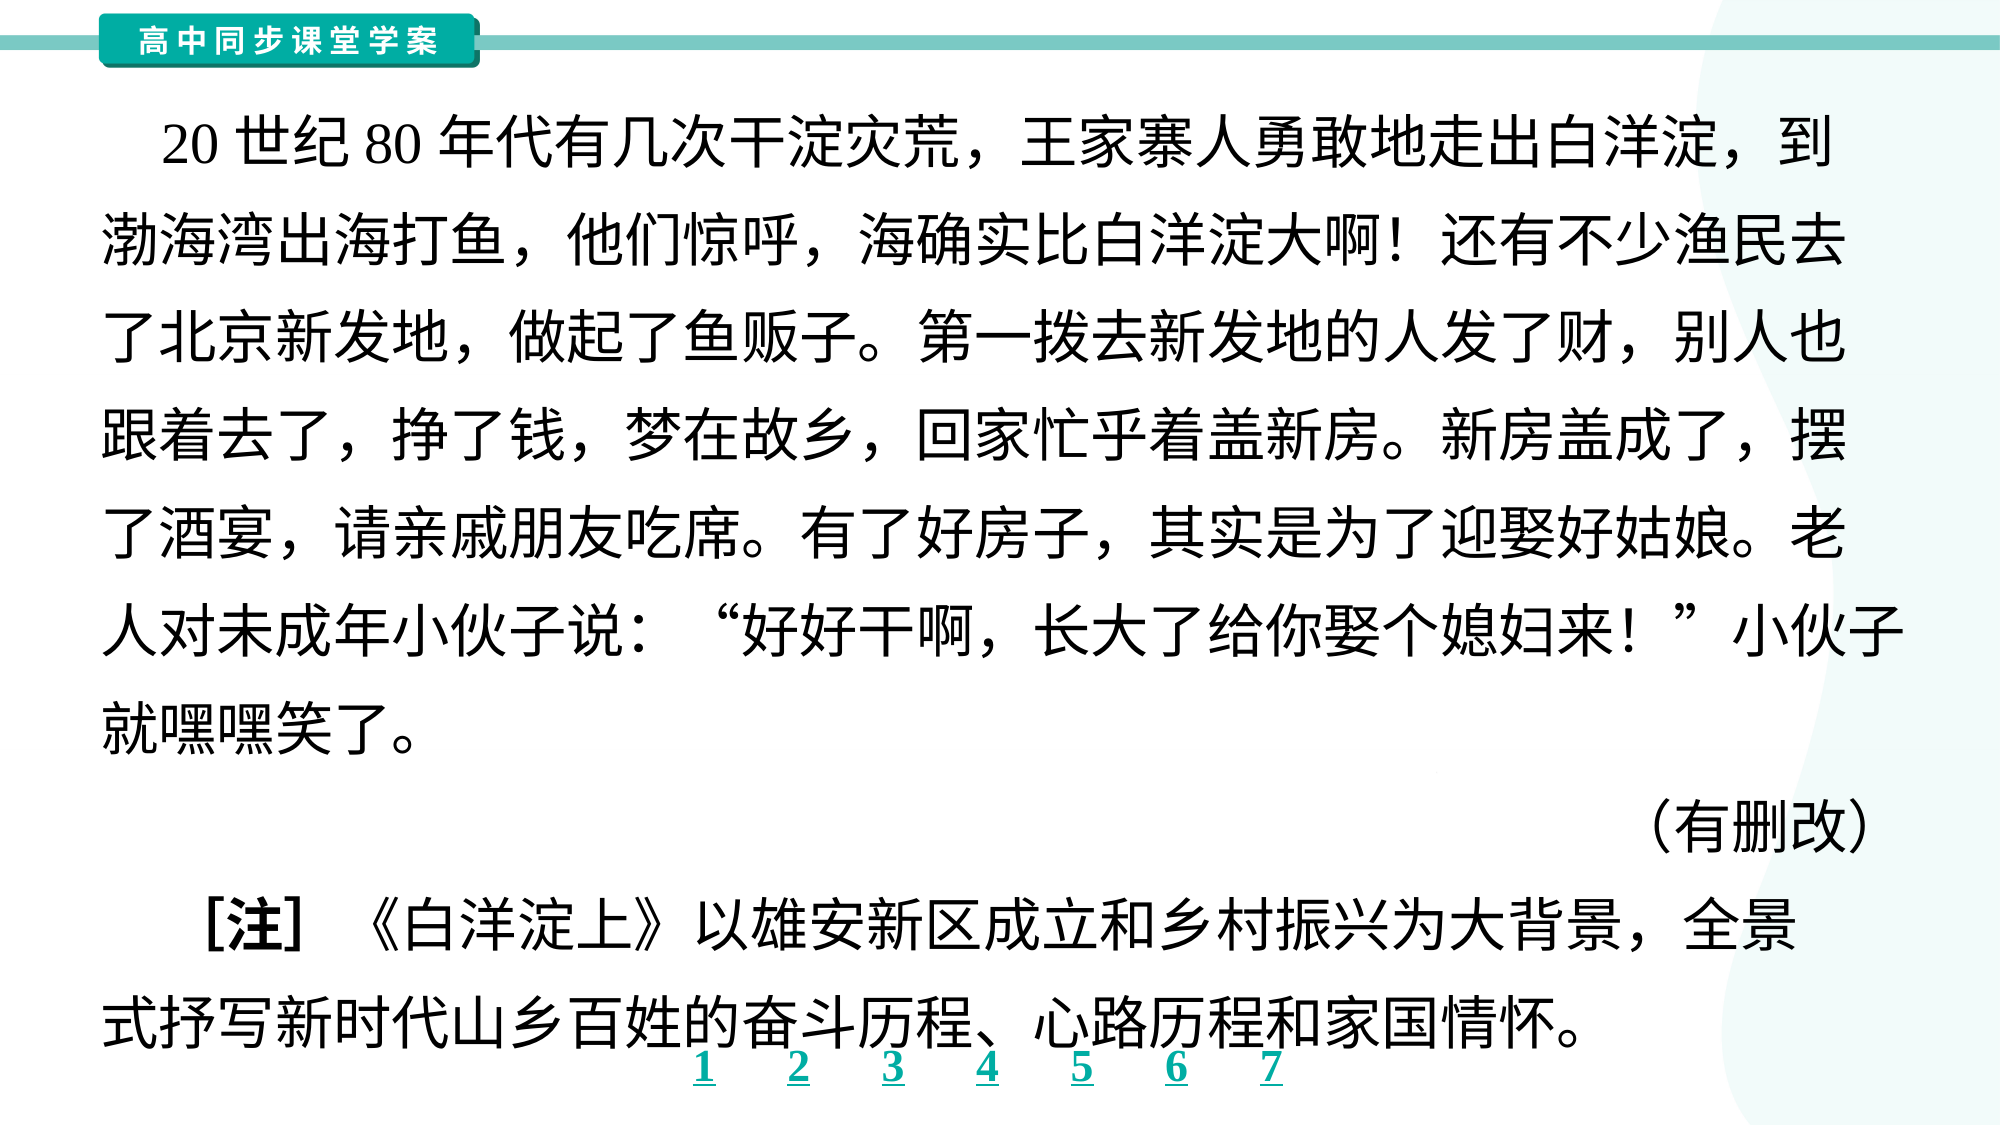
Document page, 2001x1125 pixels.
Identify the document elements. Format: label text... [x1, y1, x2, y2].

text_box 20世纪80年代有几次干淀灾荒，王家寨人勇敢地走出白洋淀，到 渤海湾出海打鱼，他们惊呼，海确实比白洋淀大啊！还有不少渔民去 了北京新发地，做起了鱼贩子。第一拨去新发地的人发了财，别人也 跟着去了，挣了钱，梦在故乡，回家忙乎着盖新房。新房盖成了，摆 了酒宴，请亲戚朋友吃席。有了好房子，其实是为了迎娶好姑娘。老 人对未成年小伙子说：“好好干啊，长大了给你娶个媳妇来！”小伙子 就嘿嘿笑了。 （有删改） ［注］《白洋淀上》以雄安新区成立和乡村振兴为大背景，全景 式抒写新时代山乡百姓的奋斗历程、心路历程和家国情怀。 [100, 76, 1899, 1056]
picture [0, 0, 2000, 1125]
